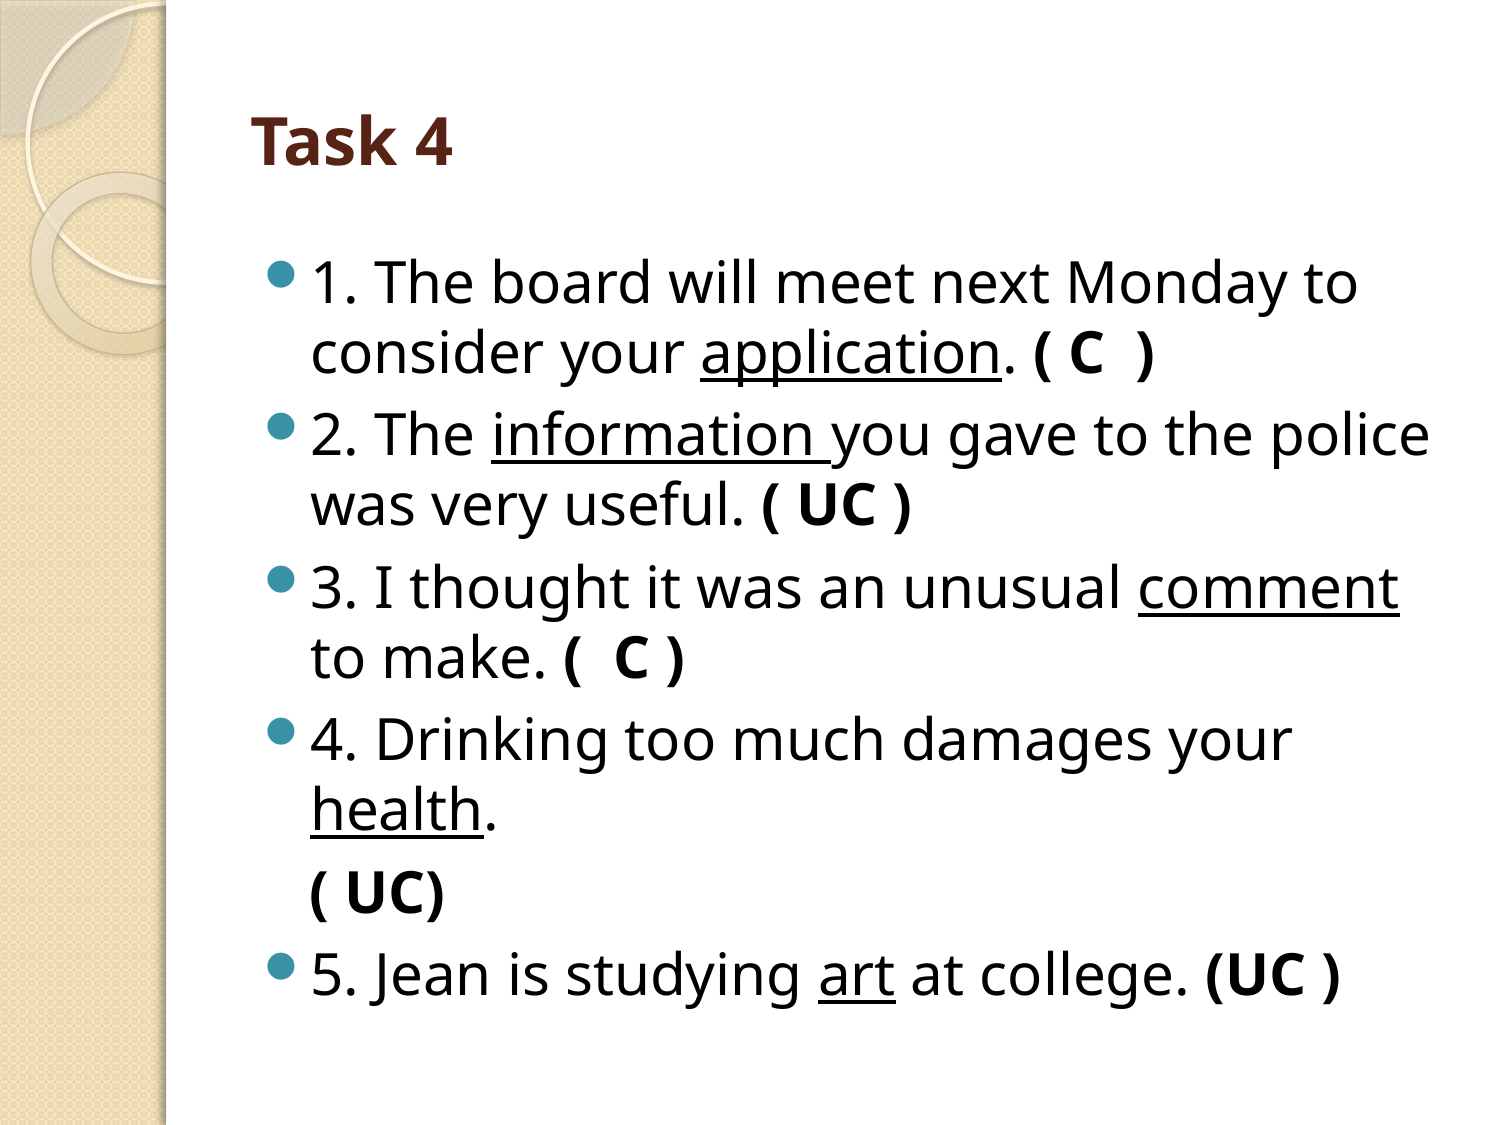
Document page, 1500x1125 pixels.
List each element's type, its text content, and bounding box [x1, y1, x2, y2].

title Task 4 [235, 45, 1466, 233]
list 1. The board will meet next Monday to consider your application. ( C ) 2. The information you gave to the police was very useful. ( UC ) 3. I thought it was an unusual comment to make. ( C ) 4. Drinking too much damages your health. ( UC) 5. Jean is studying art at college. (UC ) [235, 237, 1466, 1025]
